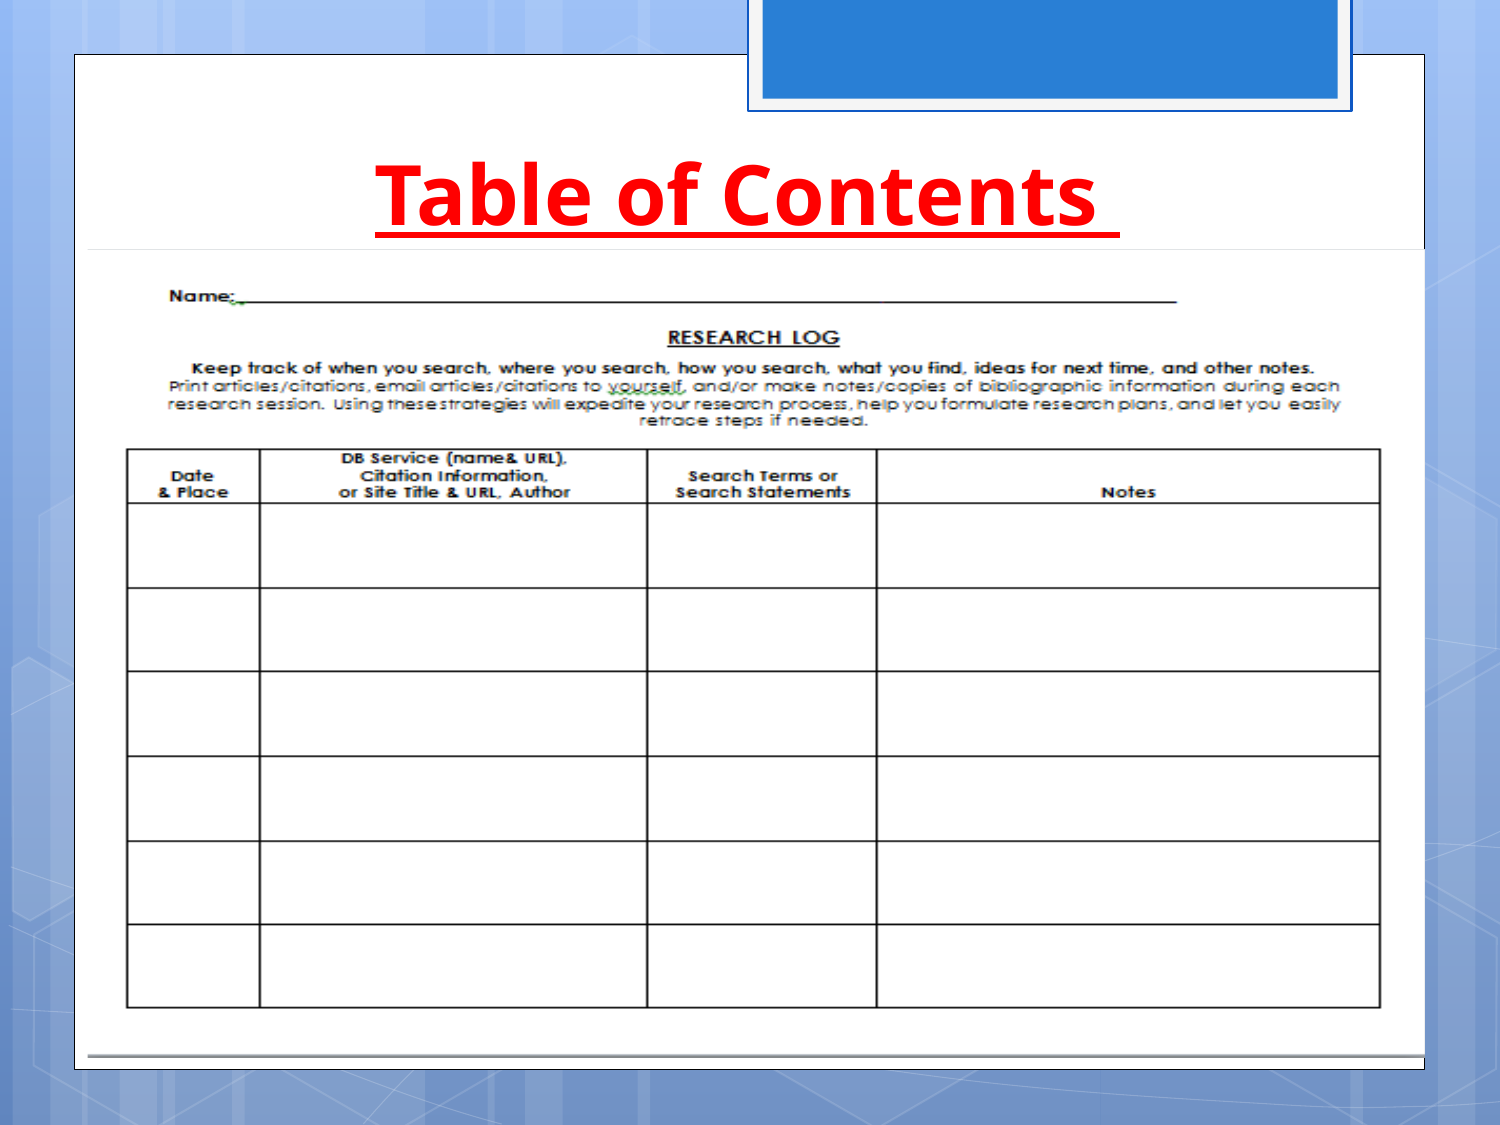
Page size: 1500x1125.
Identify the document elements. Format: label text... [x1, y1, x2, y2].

title Table of Contents [171, 62, 1324, 248]
picture [87, 249, 1426, 1059]
